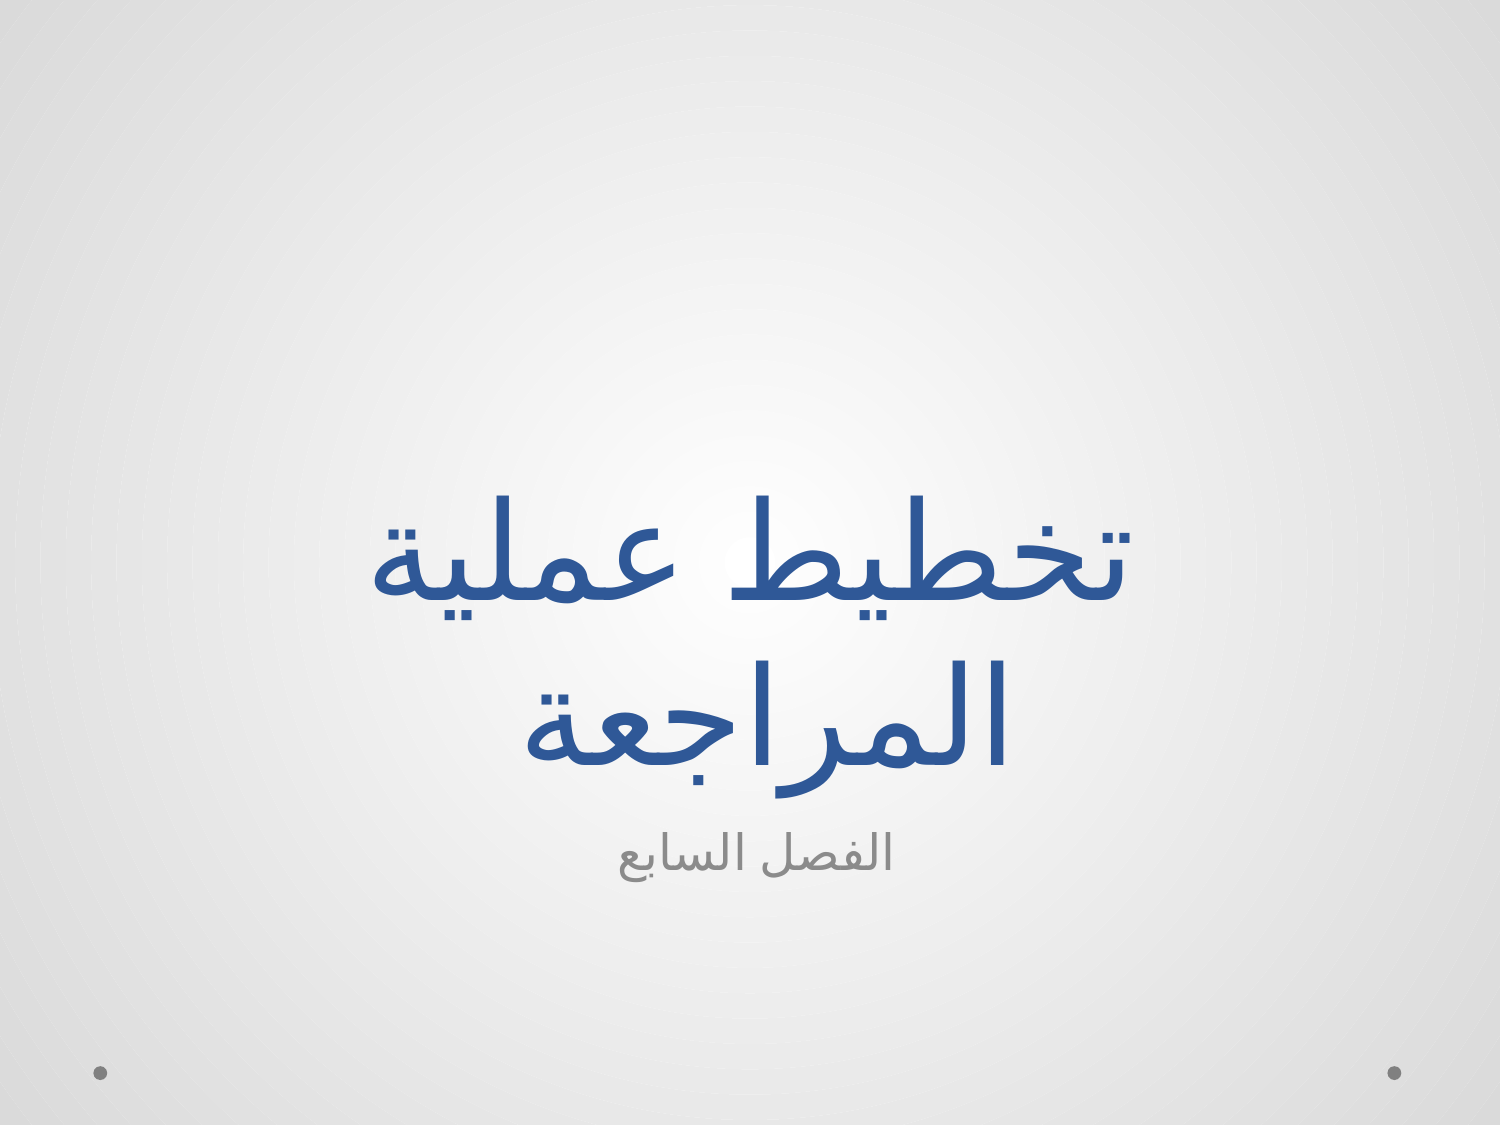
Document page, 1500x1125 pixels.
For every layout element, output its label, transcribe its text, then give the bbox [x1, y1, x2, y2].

title تخطيط عملية المراجعة [112, 99, 1388, 800]
subtitle الفصل السابع [225, 812, 1275, 1013]
